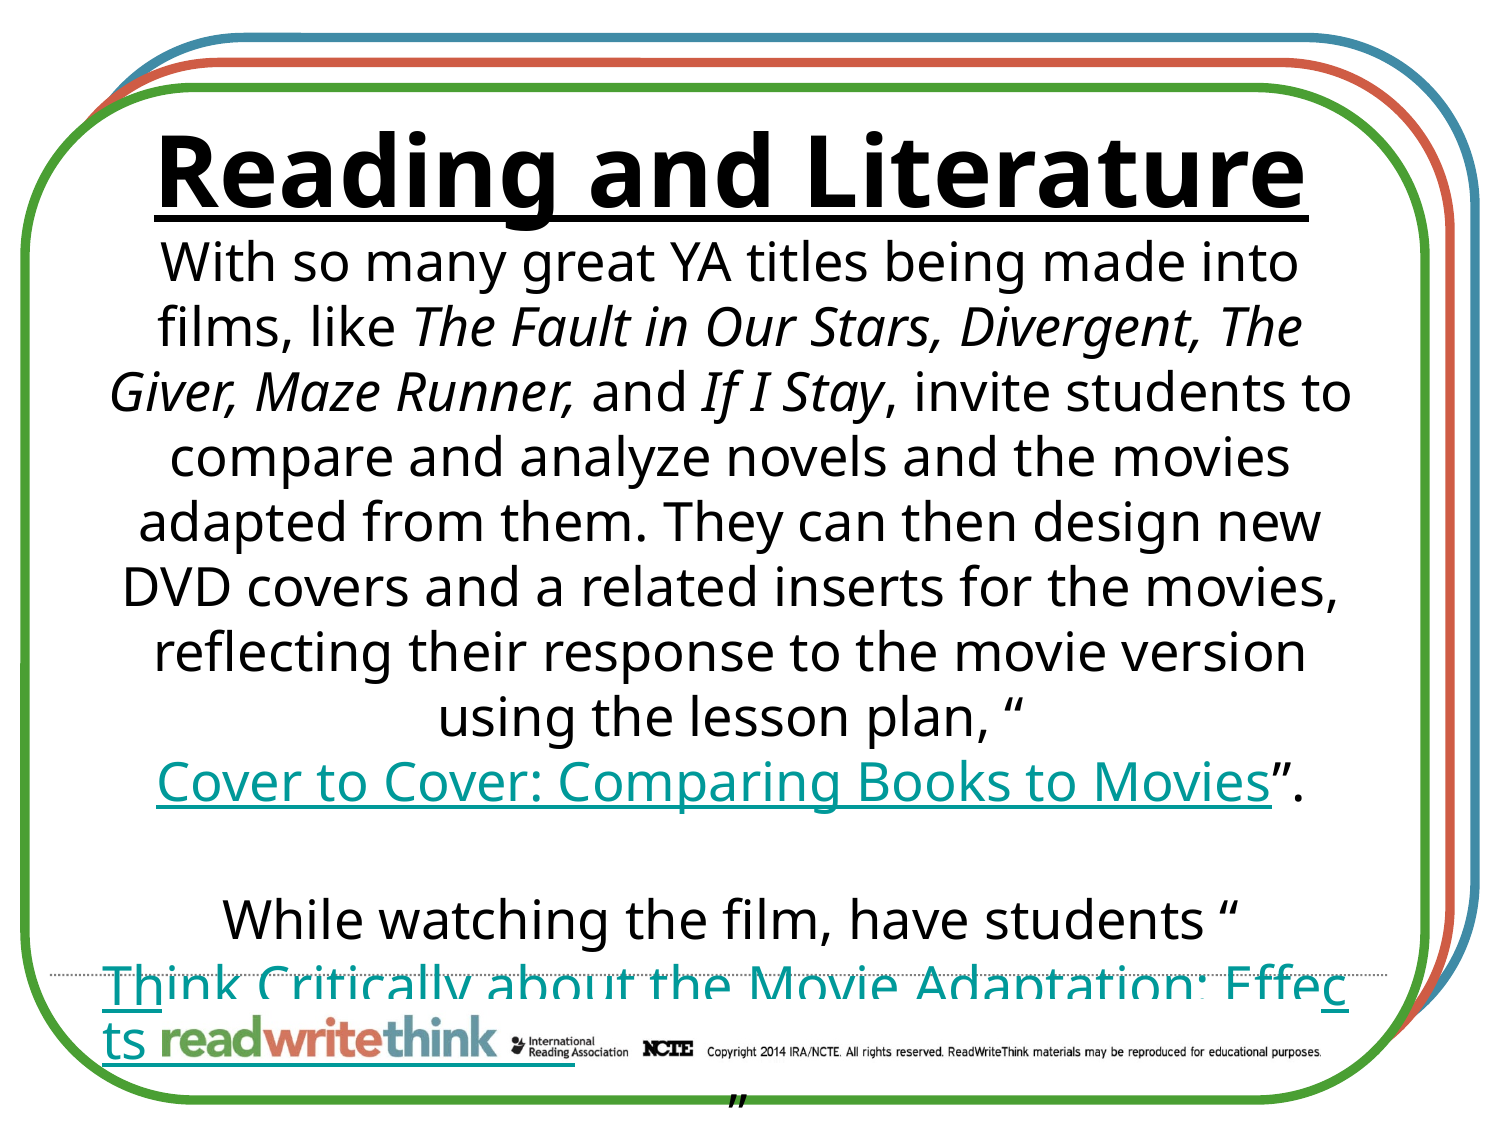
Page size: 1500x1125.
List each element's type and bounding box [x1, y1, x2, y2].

picture [162, 999, 1322, 1063]
text_box [24, 37, 1476, 1101]
